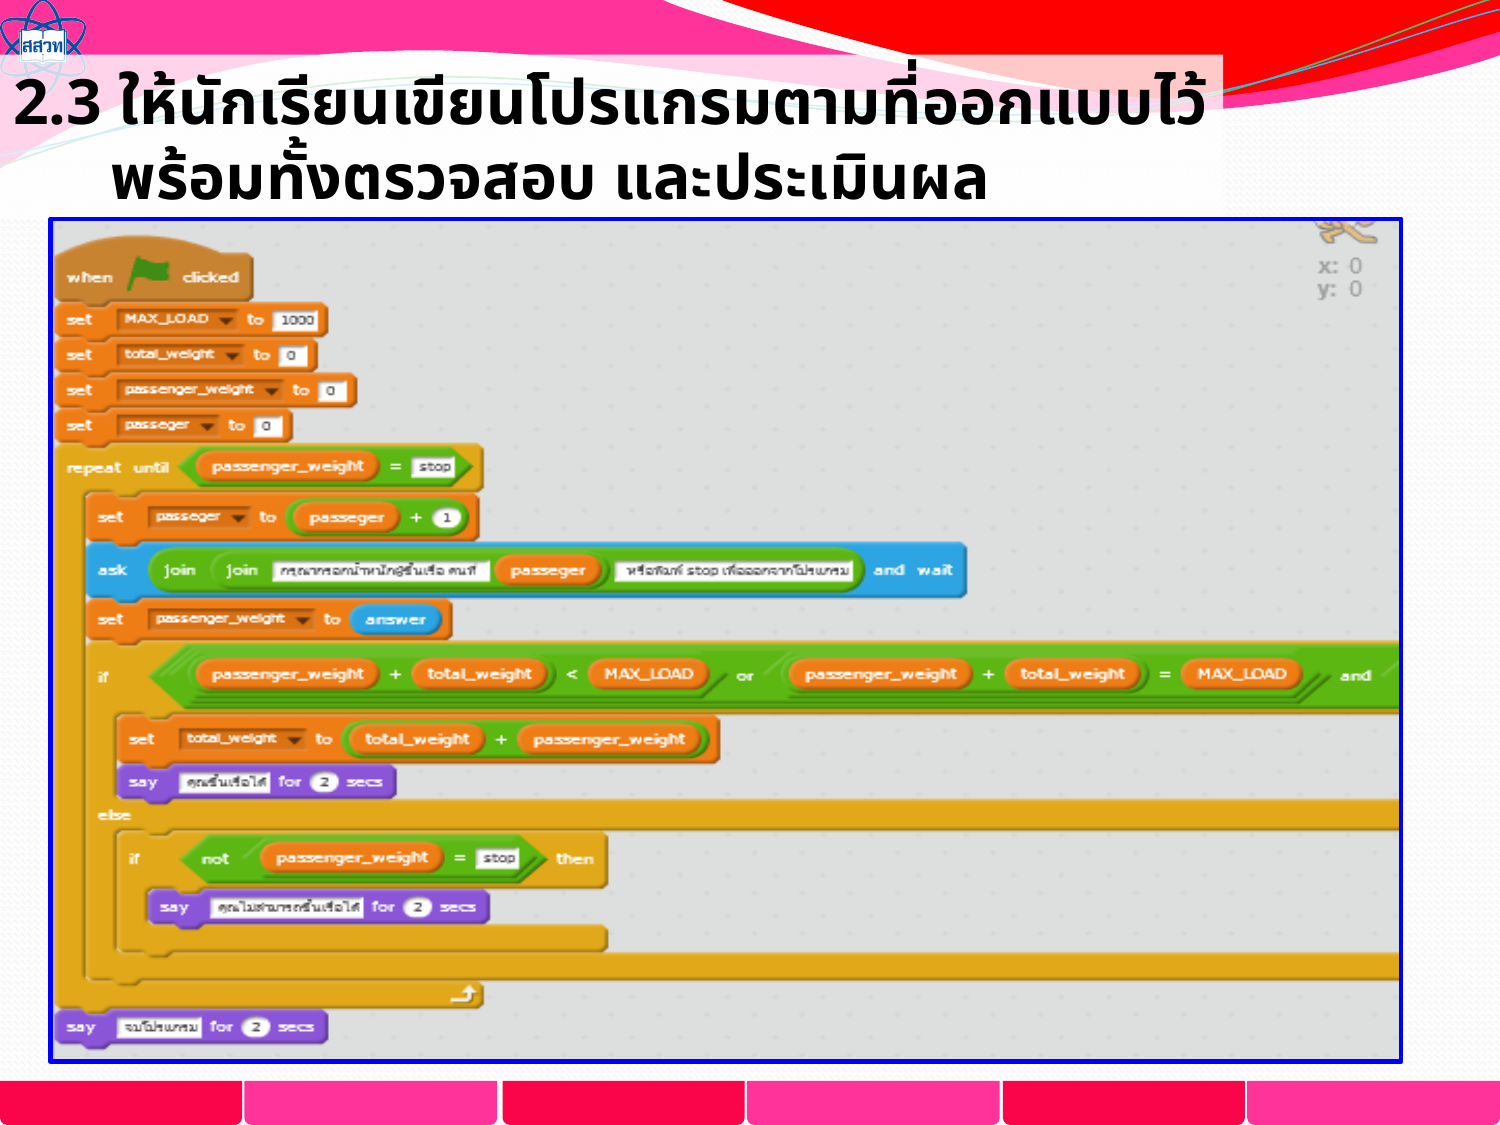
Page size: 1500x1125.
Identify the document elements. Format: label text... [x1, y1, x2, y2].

picture [0, 0, 86, 54]
picture [52, 220, 1399, 1060]
text_box 2.3 ให้นักเรียนเขียนโปรแกรมตามที่ออกแบบไว้ พร้อมทั้งตรวจสอบ และประเมินผล [0, 54, 1224, 220]
